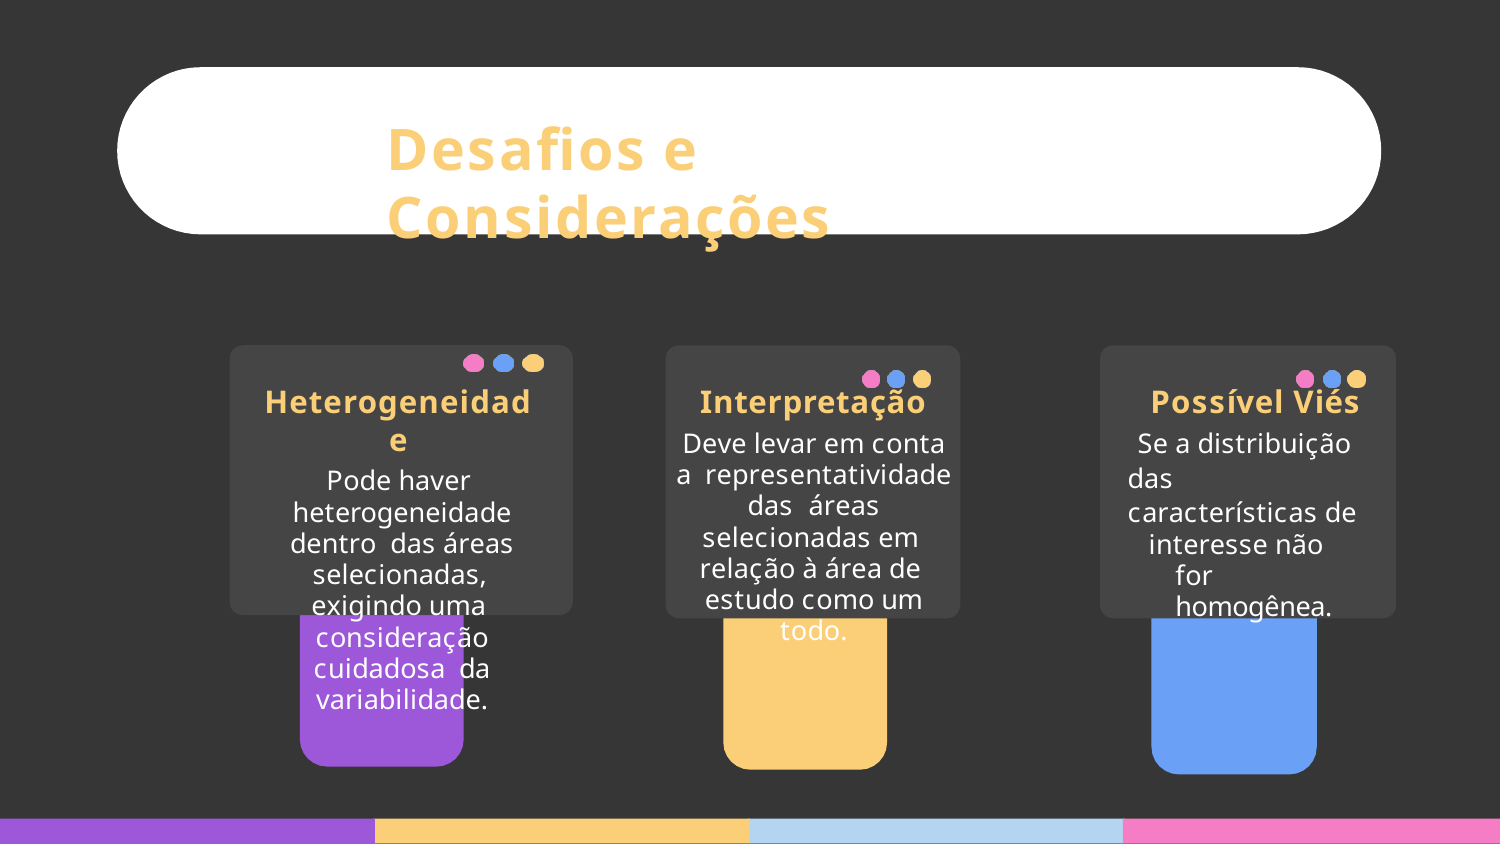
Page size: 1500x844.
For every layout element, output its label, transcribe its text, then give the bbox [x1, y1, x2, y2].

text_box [665, 344, 961, 771]
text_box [1099, 345, 1397, 775]
title Desafios e Considerações [384, 110, 1114, 254]
text_box [117, 67, 1382, 235]
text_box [0, 818, 1500, 844]
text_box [229, 345, 574, 767]
